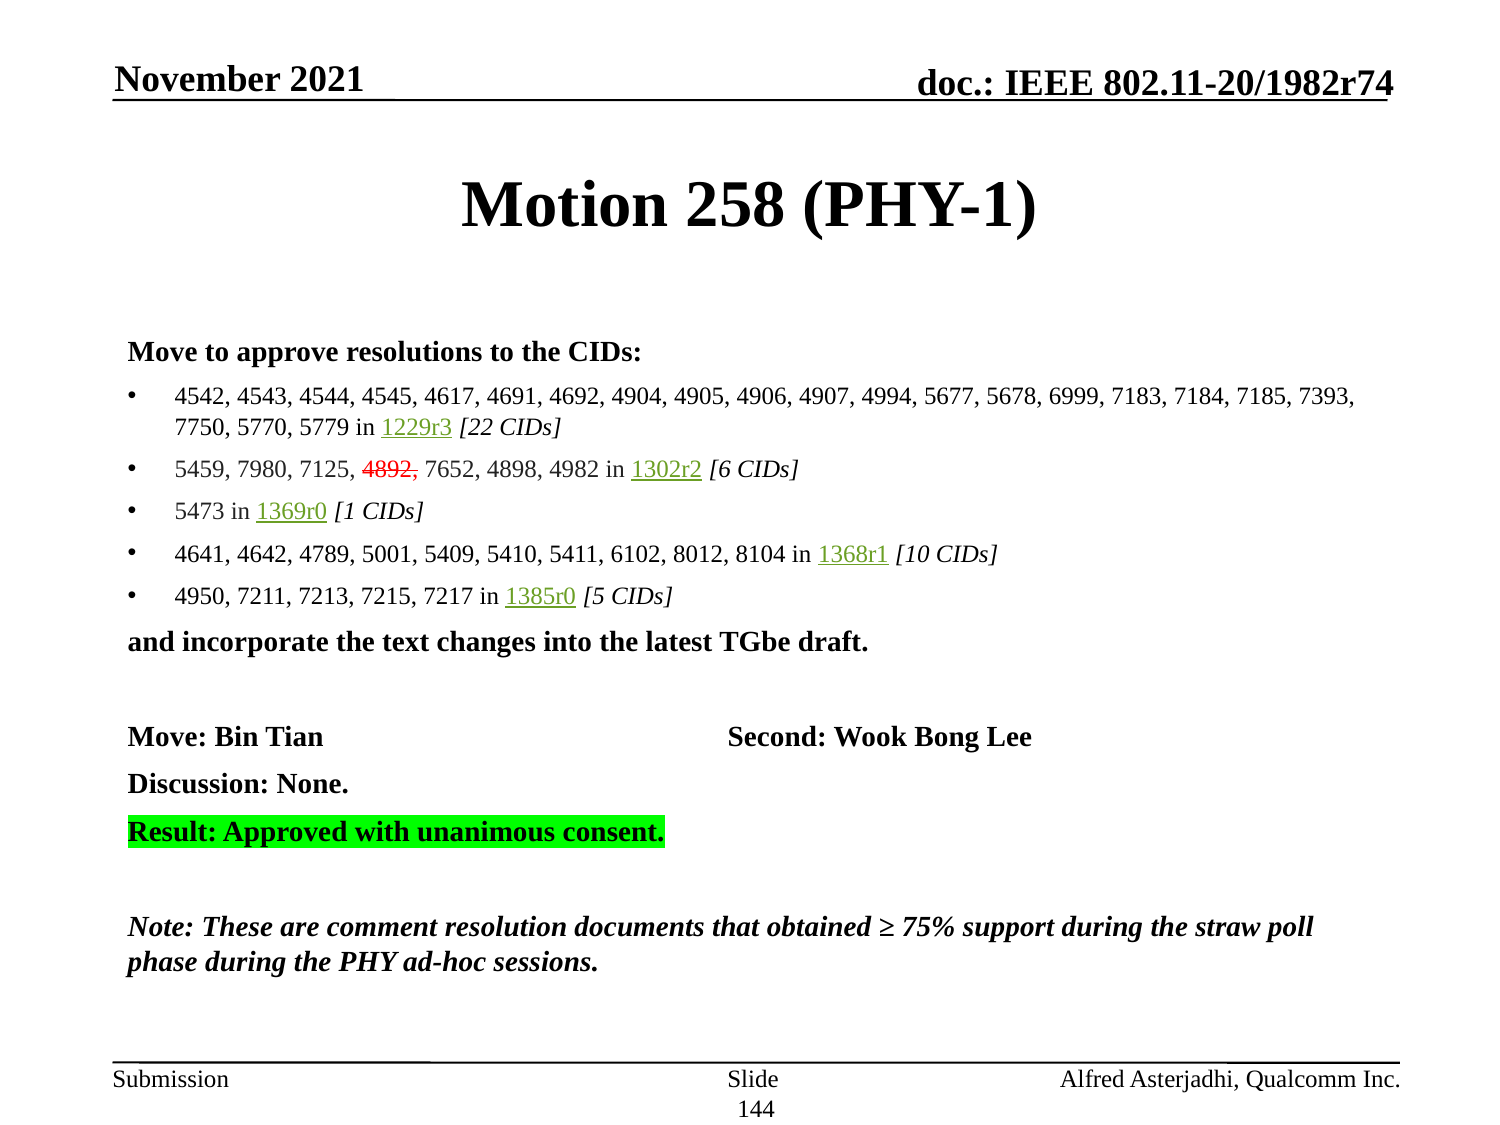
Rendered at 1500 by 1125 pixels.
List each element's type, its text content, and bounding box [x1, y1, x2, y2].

footer Alfred Asterjadhi, Qualcomm Inc. [878, 1061, 1402, 1093]
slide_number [114, 54, 423, 100]
slide_number Slide 144 [712, 1061, 800, 1123]
title Motion 258 (PHY-1) [112, 112, 1388, 288]
list Move to approve resolutions to the CIDs: 4542, 4543, 4544, 4545, 4617, 4691, 4692, 4904, 4905, 4906, 4907, 4994, 5677, 5678, 6999, 7183, 7184, 7185, 7393, 7750, 5770, 5779 in 1229r3 [22 CIDs] 5459, 7980, 7125, 4892, 7652, 4898, 4982 in 1302r2 [6 CIDs] 5473 in 1369r0 [1 CIDs] 4641, 4642, 4789, 5001, 5409, 5410, 5411, 6102, 8012, 8104 in 1368r1 [10 CIDs] 4950, 7211, 7213, 7215, 7217 in 1385r0 [5 CIDs] and incorporate the text changes into the latest TGbe draft. Move: Bin Tian Second: Wook Bong Lee Discussion: None. Result: Approved with unanimous consent. Note: These are comment resolution documents that obtained ≥ 75% support during the straw poll phase during the PHY ad-hoc sessions. [112, 324, 1388, 1063]
